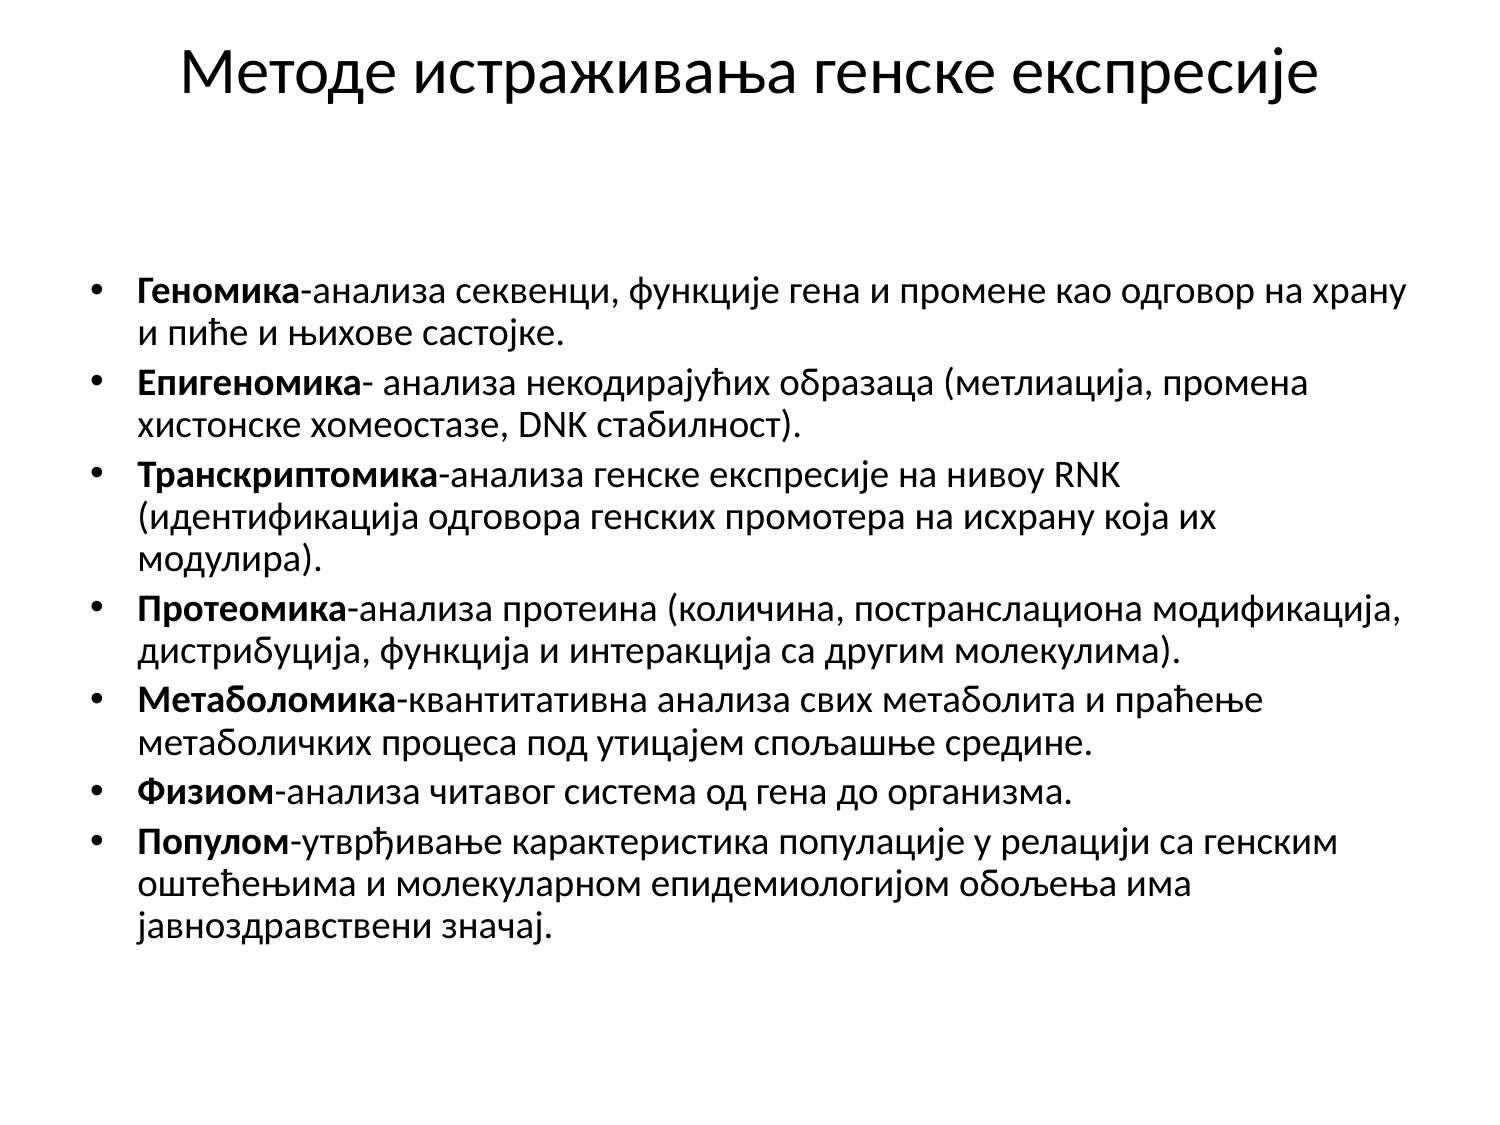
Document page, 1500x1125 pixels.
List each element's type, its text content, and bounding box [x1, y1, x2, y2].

title Методе истраживања генске експресије [0, 0, 1500, 162]
list Геномика-анализа секвенци, функције гена и промене као одговор на храну и пиће и њихове састојке. Епигеномика- анализа некодирајућих образаца (метлиација, промена хистонске хомеостазе, DNK стабилност). Транскриптомика-анализа генске експресије на нивоу RNK (идентификација одговора генских промотера на исхрану која их модулира). Протеомика-анализа протеина (количина, постранслациона модификација, дистрибуција, функција и интеракција са другим молекулима). Метаболомика-квантитативна анализа свих метаболита и праћење метаболичких процеса под утицајем спољашње средине. Физиом-анализа читавог система од гена до организма. Популом-утврђивање карактеристика популације у релацији са генским оштећењима и молекуларном епидемиологијом обољења има јавноздравствени значај. [74, 262, 1426, 1006]
